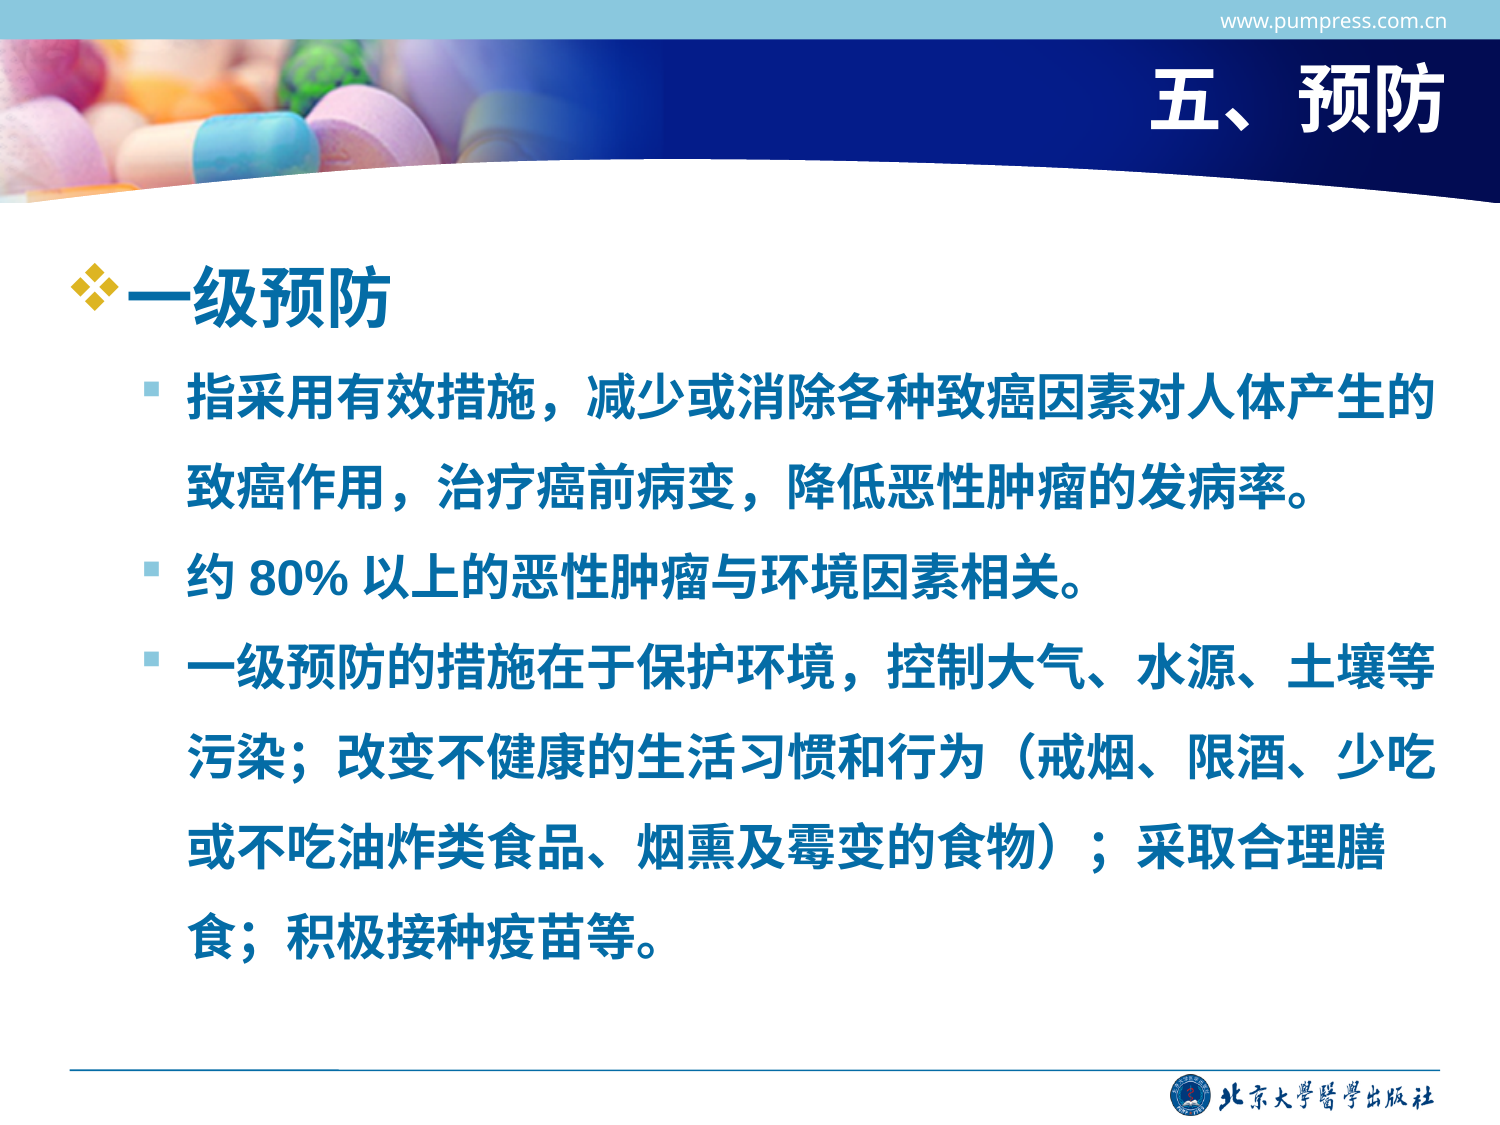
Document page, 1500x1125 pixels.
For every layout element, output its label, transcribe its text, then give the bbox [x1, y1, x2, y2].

title 五、预防 [137, 49, 1463, 143]
picture [0, 40, 1500, 203]
picture [1170, 1074, 1436, 1118]
slide_number www.pumpress.com.cn [1024, 0, 1463, 38]
list 一级预防 指采用有效措施，减少或消除各种致癌因素对人体产生的致癌作用，治疗癌前病变，降低恶性肿瘤的发病率。 约80%以上的恶性肿瘤与环境因素相关。 一级预防的措施在于保护环境，控制大气、水源、土壤等污染；改变不健康的生活习惯和行为（戒烟、限酒、少吃或不吃油炸类食品、烟熏及霉变的食物）；采取合理膳食；积极接种疫苗等。 [49, 207, 1463, 1071]
